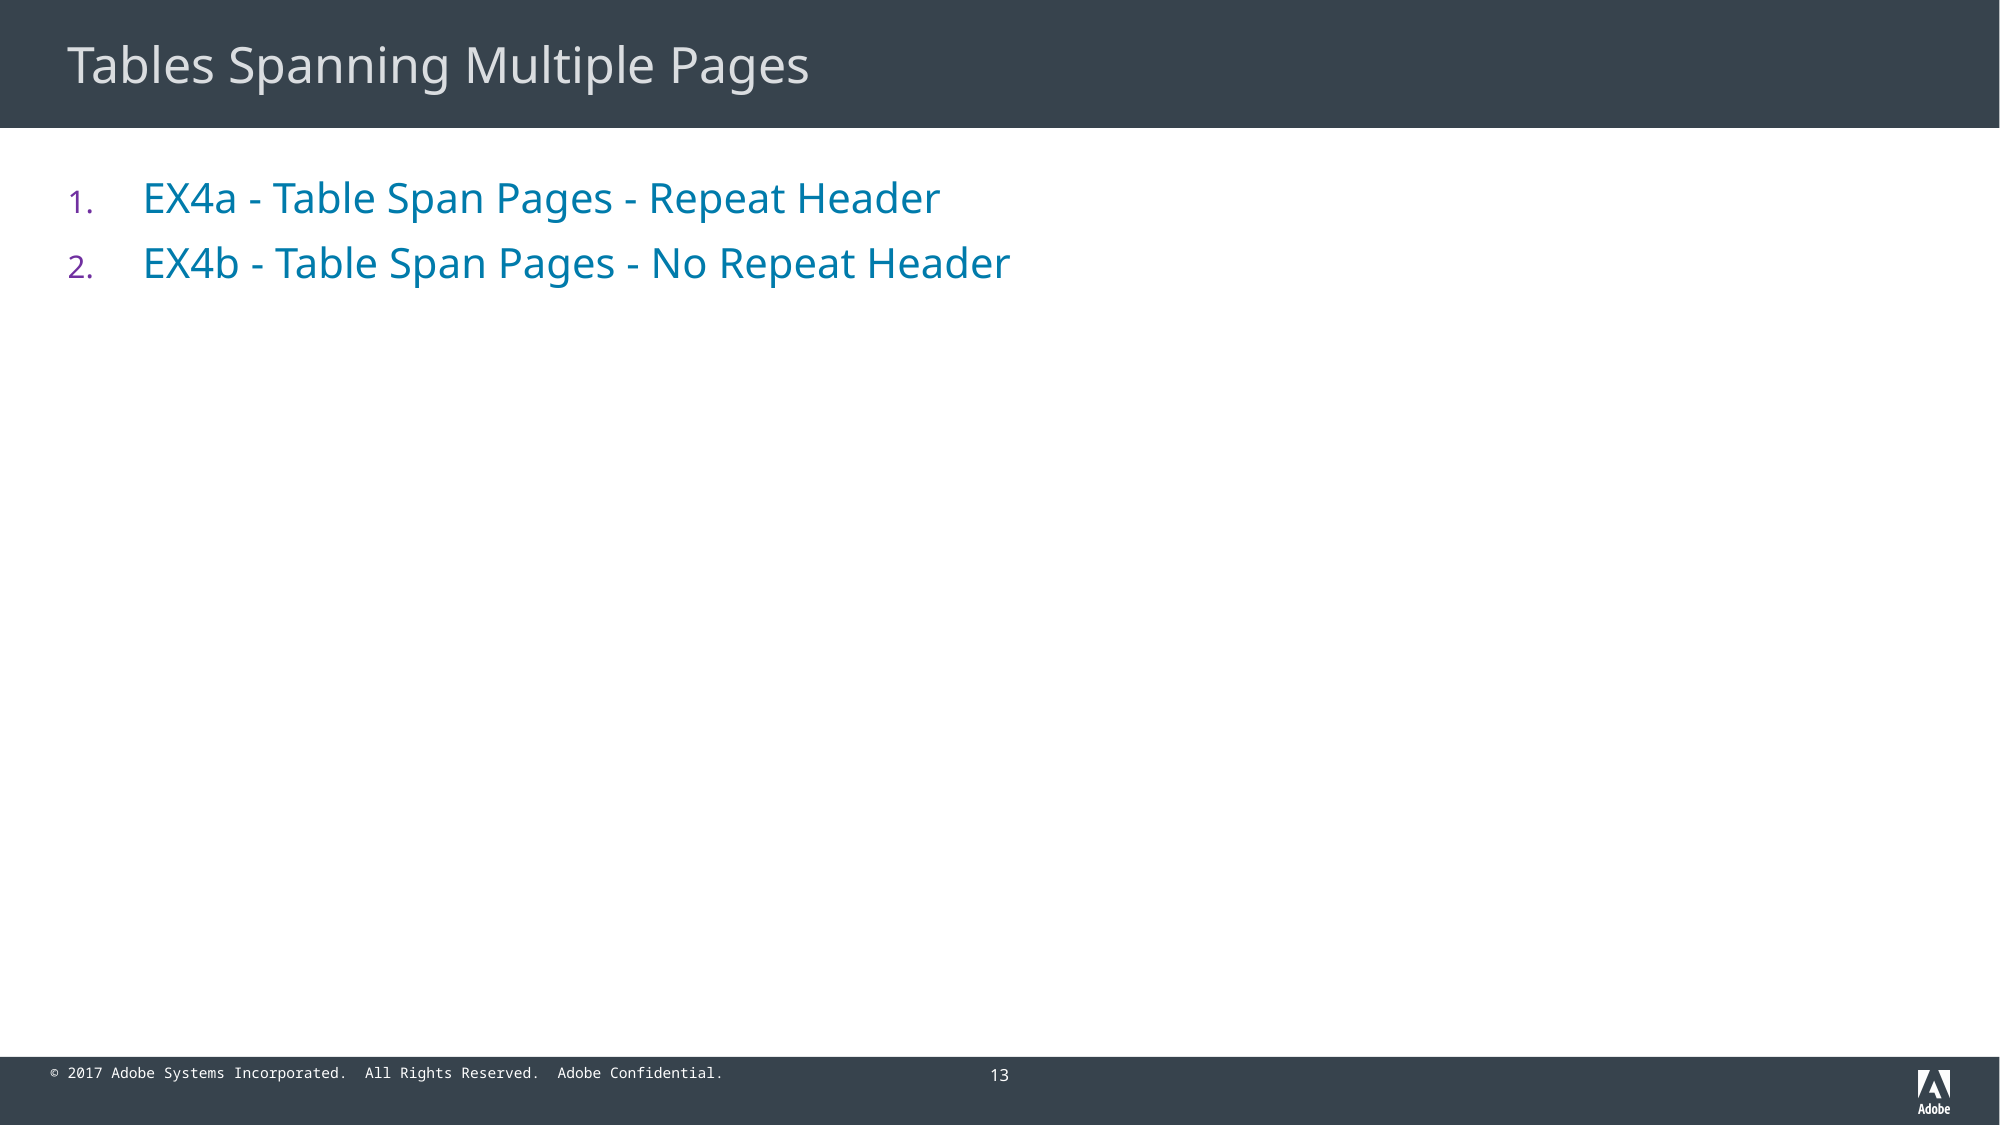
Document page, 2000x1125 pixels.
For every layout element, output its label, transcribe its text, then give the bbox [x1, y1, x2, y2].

slide_number 13 [916, 1062, 1083, 1091]
picture [1918, 1070, 1950, 1114]
title Tables Spanning Multiple Pages [49, 30, 1950, 98]
list EX4a - Table Span Pages - Repeat Header EX4b - Table Span Pages - No Repeat Header [49, 162, 1950, 1013]
